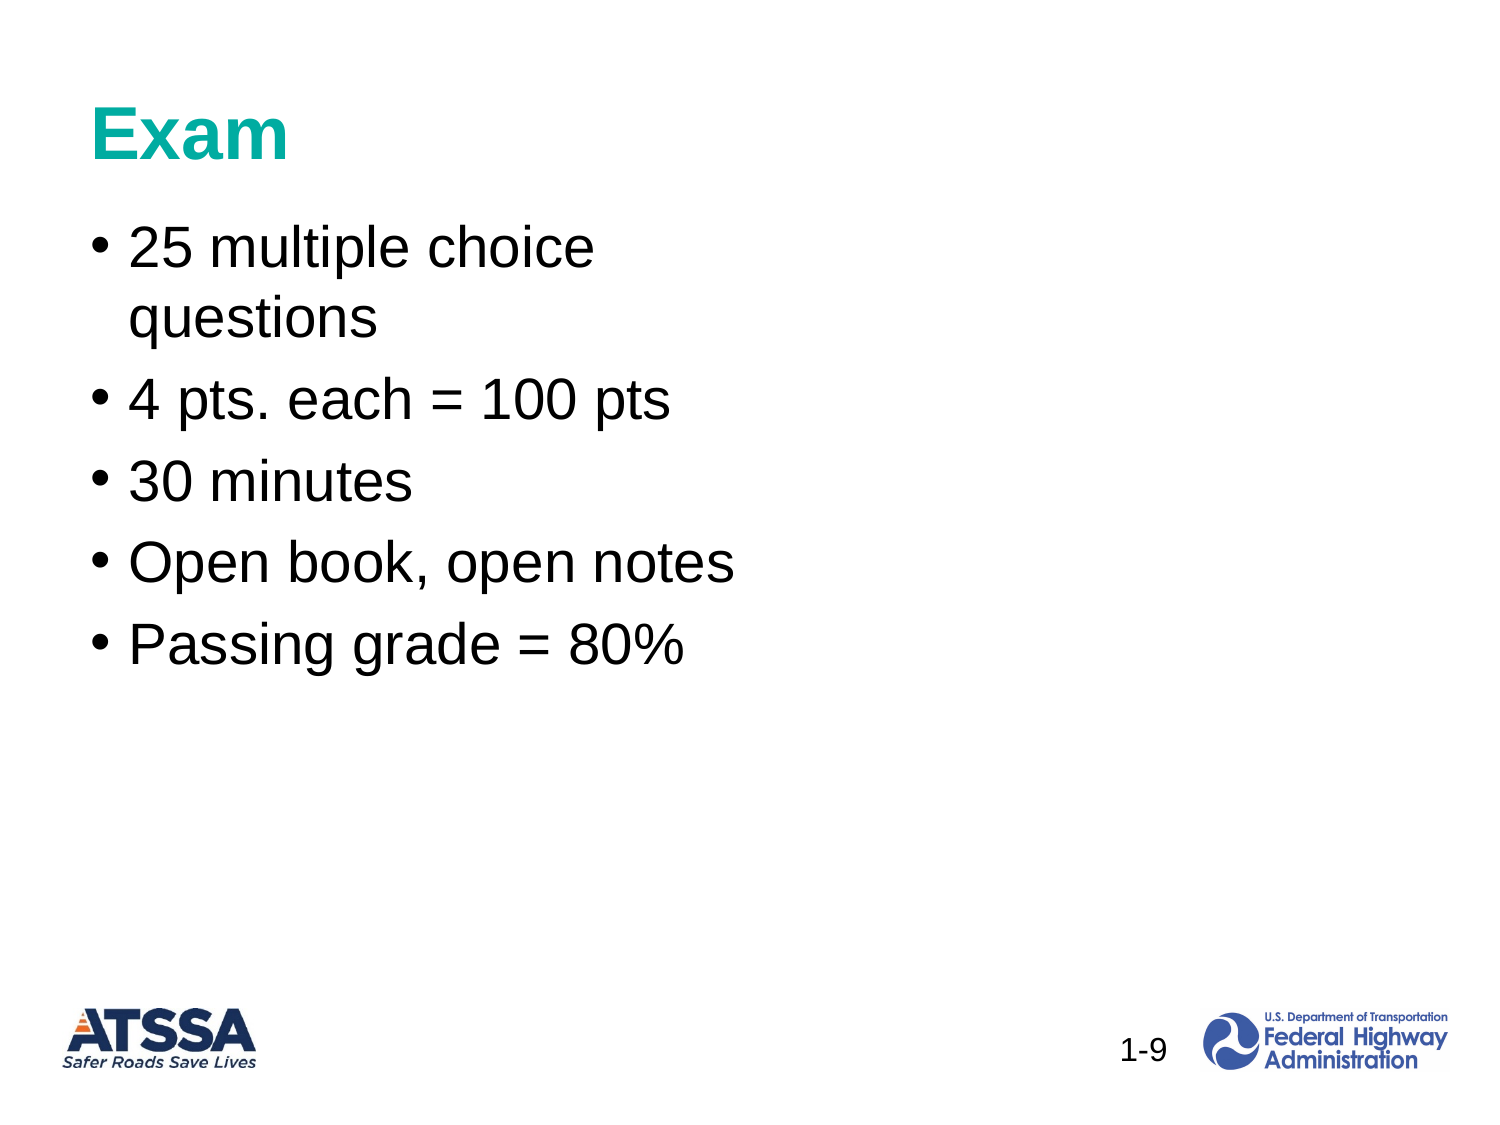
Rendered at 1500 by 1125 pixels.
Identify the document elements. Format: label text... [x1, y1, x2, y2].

picture [62, 1008, 256, 1068]
title Exam [75, 75, 804, 184]
picture [1200, 1008, 1450, 1072]
list 25 multiple choice questions 4 pts. each = 100 pts 30 minutes Open book, open notes Passing grade = 80% [75, 201, 804, 924]
